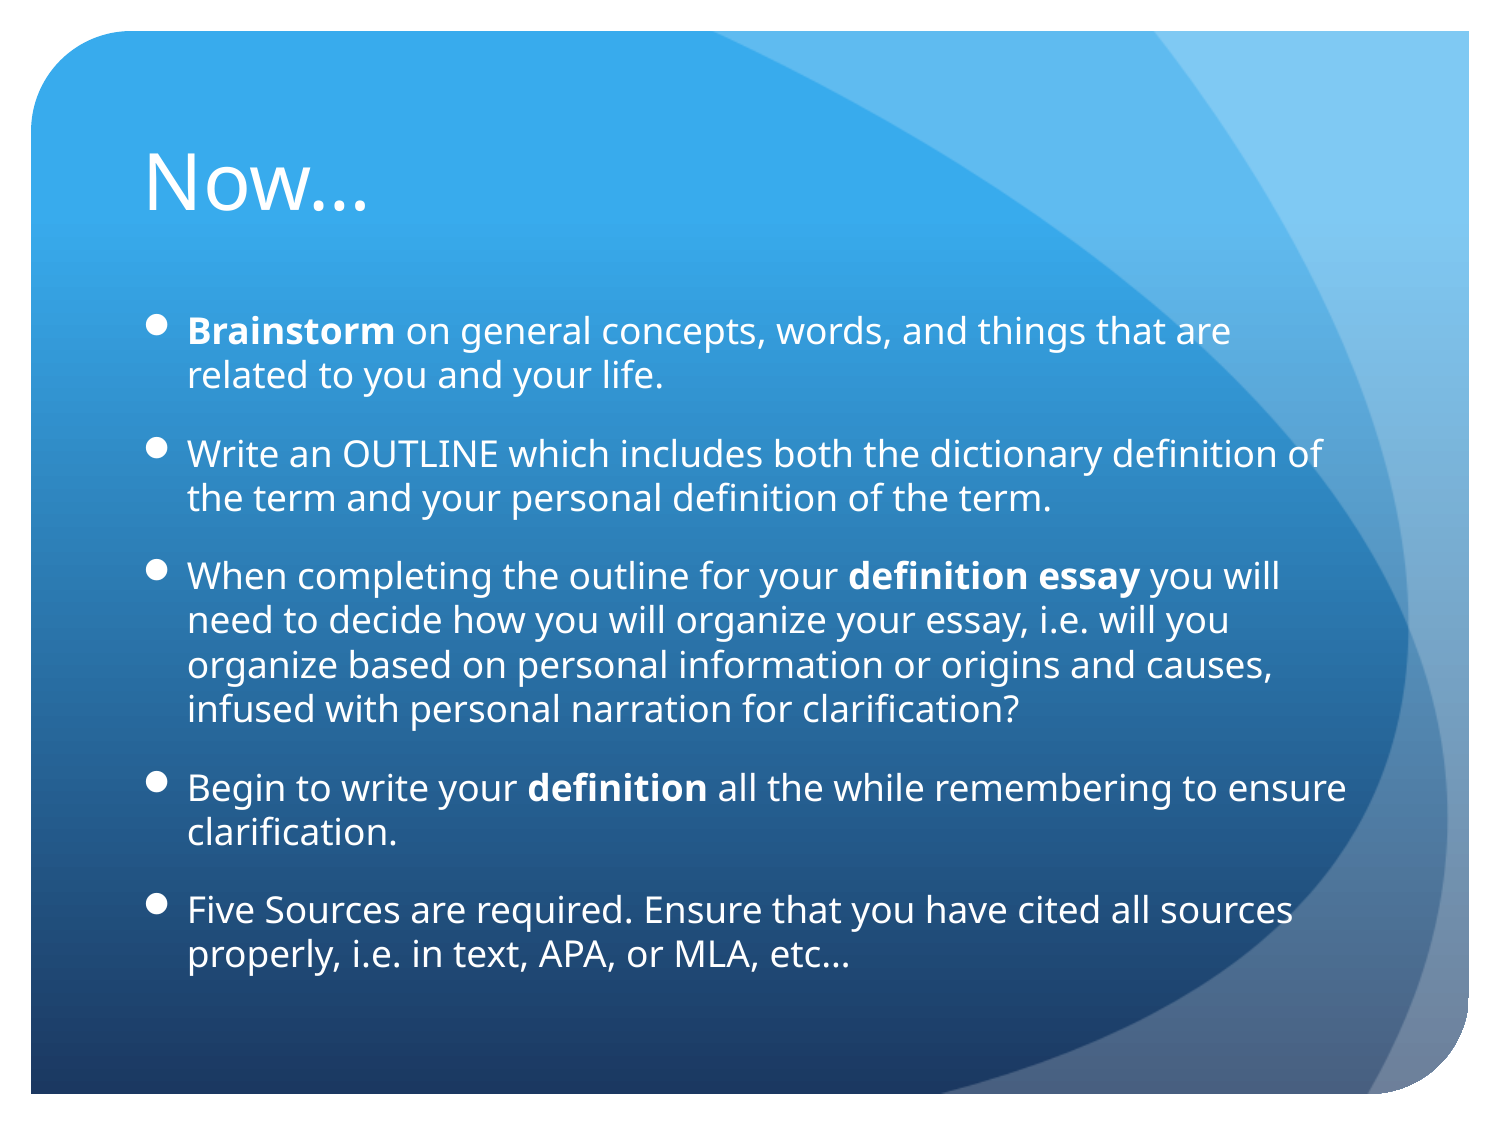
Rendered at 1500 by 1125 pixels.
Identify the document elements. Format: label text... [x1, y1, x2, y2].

title Now… [127, 62, 1372, 234]
picture [24, 30, 1473, 1094]
list Brainstorm on general concepts, words, and things that are related to you and your life. Write an OUTLINE which includes both the dictionary definition of the term and your personal definition of the term. When completing the outline for your definition essay you will need to decide how you will organize your essay, i.e. will you organize based on personal information or origins and causes, infused with personal narration for clarification? Begin to write your definition all the while remembering to ensure clarification. Five Sources are required. Ensure that you have cited all sources properly, i.e. in text, APA, or MLA, etc… [127, 299, 1372, 991]
